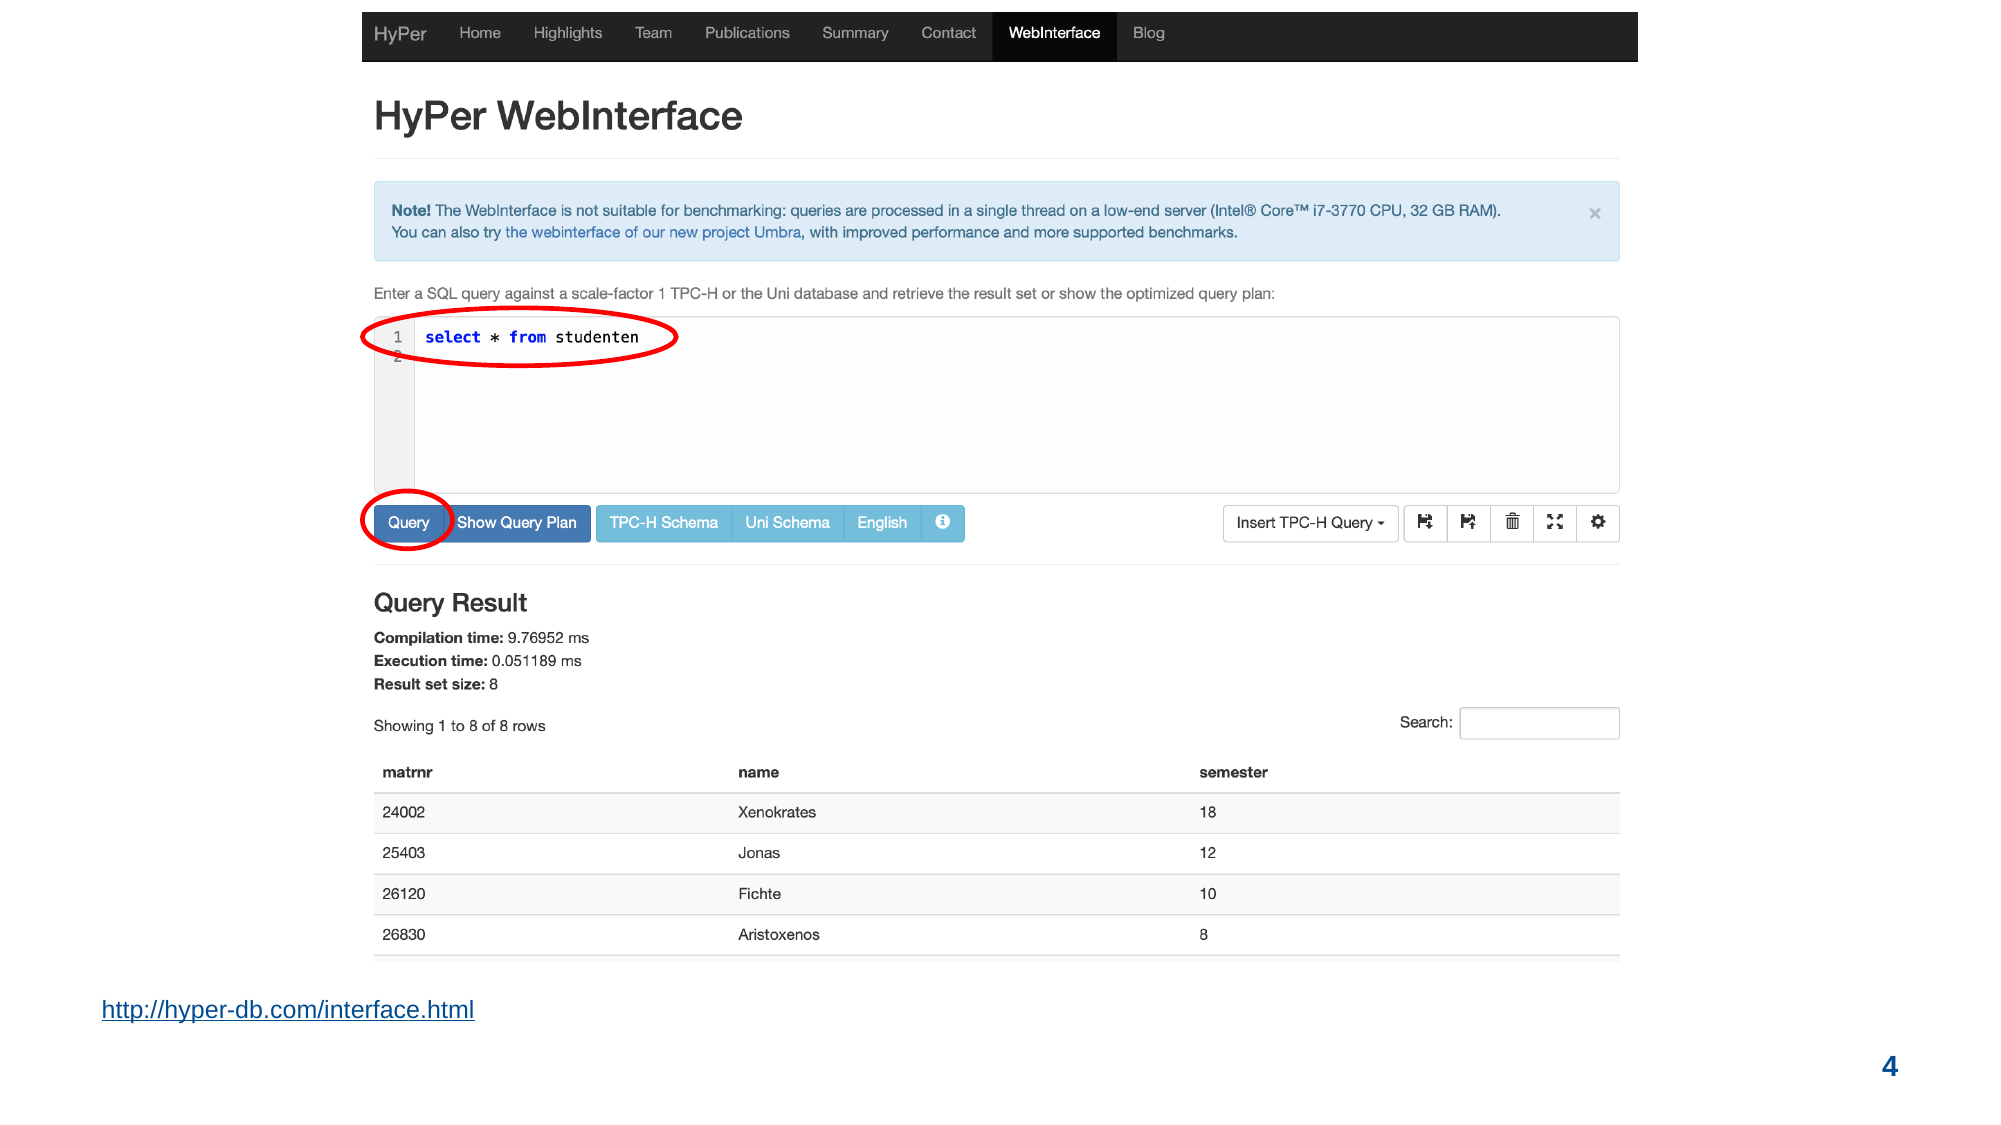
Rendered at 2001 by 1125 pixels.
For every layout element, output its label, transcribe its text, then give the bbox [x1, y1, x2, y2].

picture [362, 12, 1638, 962]
list http://hyper-db.com/interface.html [86, 989, 1916, 1031]
